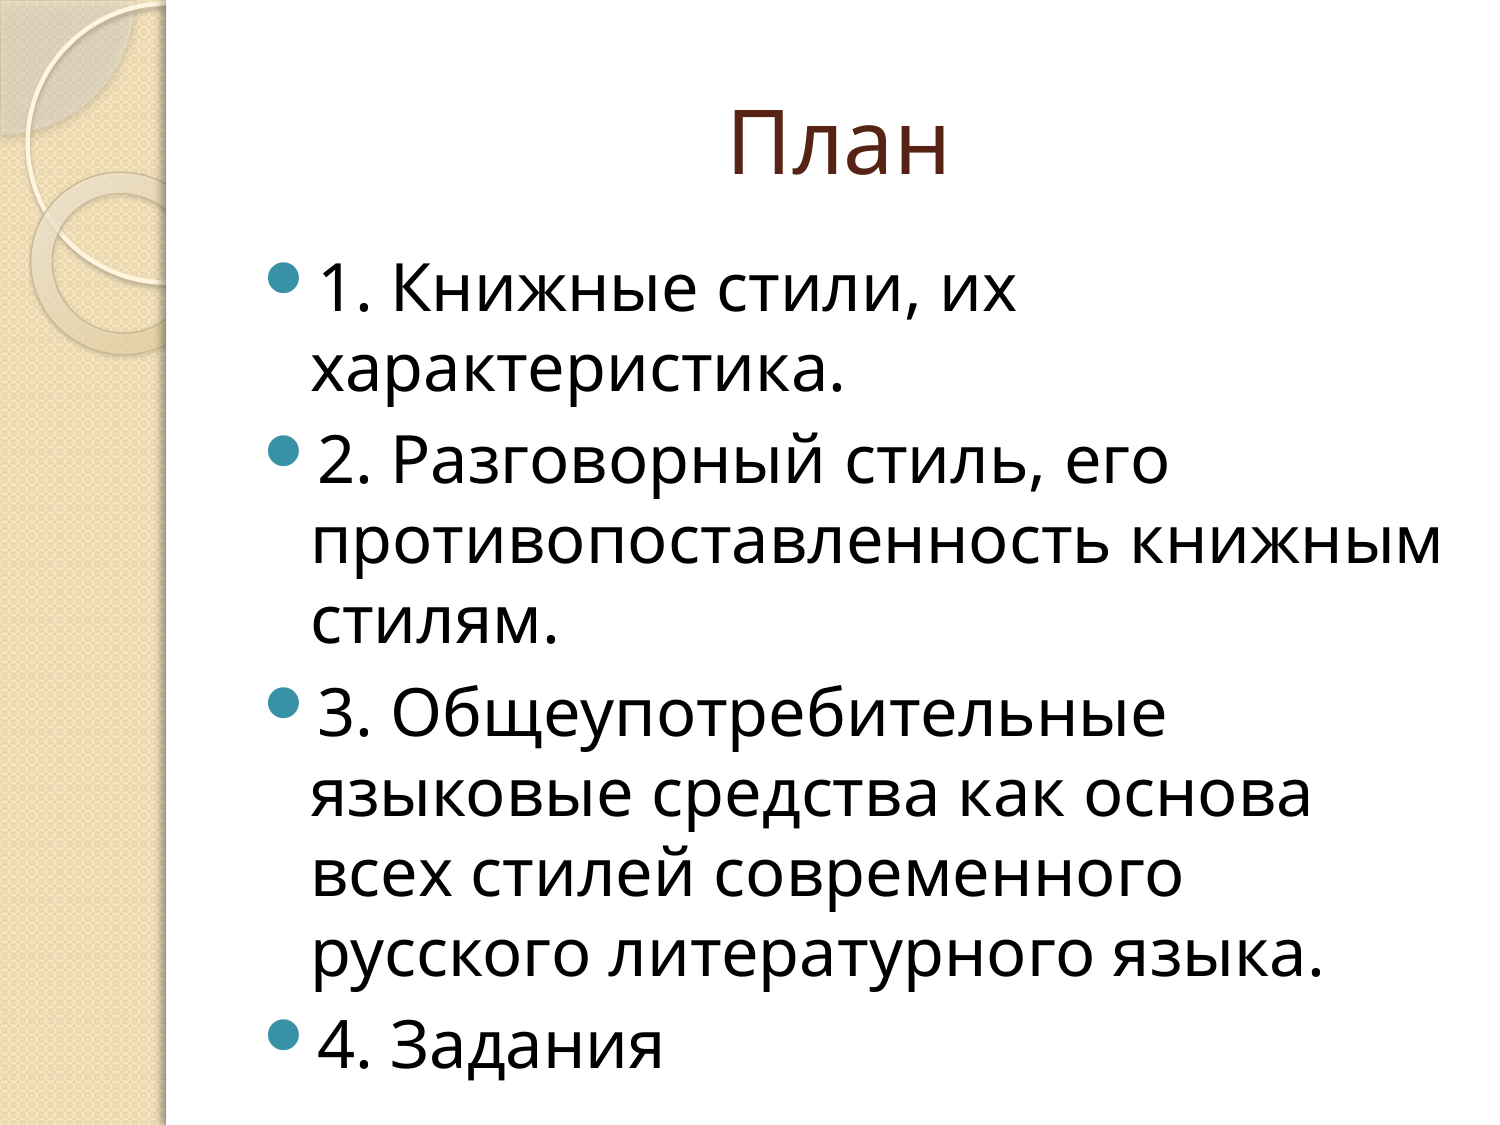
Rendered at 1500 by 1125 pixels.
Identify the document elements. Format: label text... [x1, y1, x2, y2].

title План [235, 45, 1466, 233]
list 1. Книжные стили, их характеристика. 2. Разговорный стиль, его противопоставленность книжным стилям. 3. Общеупотребительные языковые средства как основа всех стилей современного русского литературного языка. 4. Задания [235, 237, 1466, 1025]
